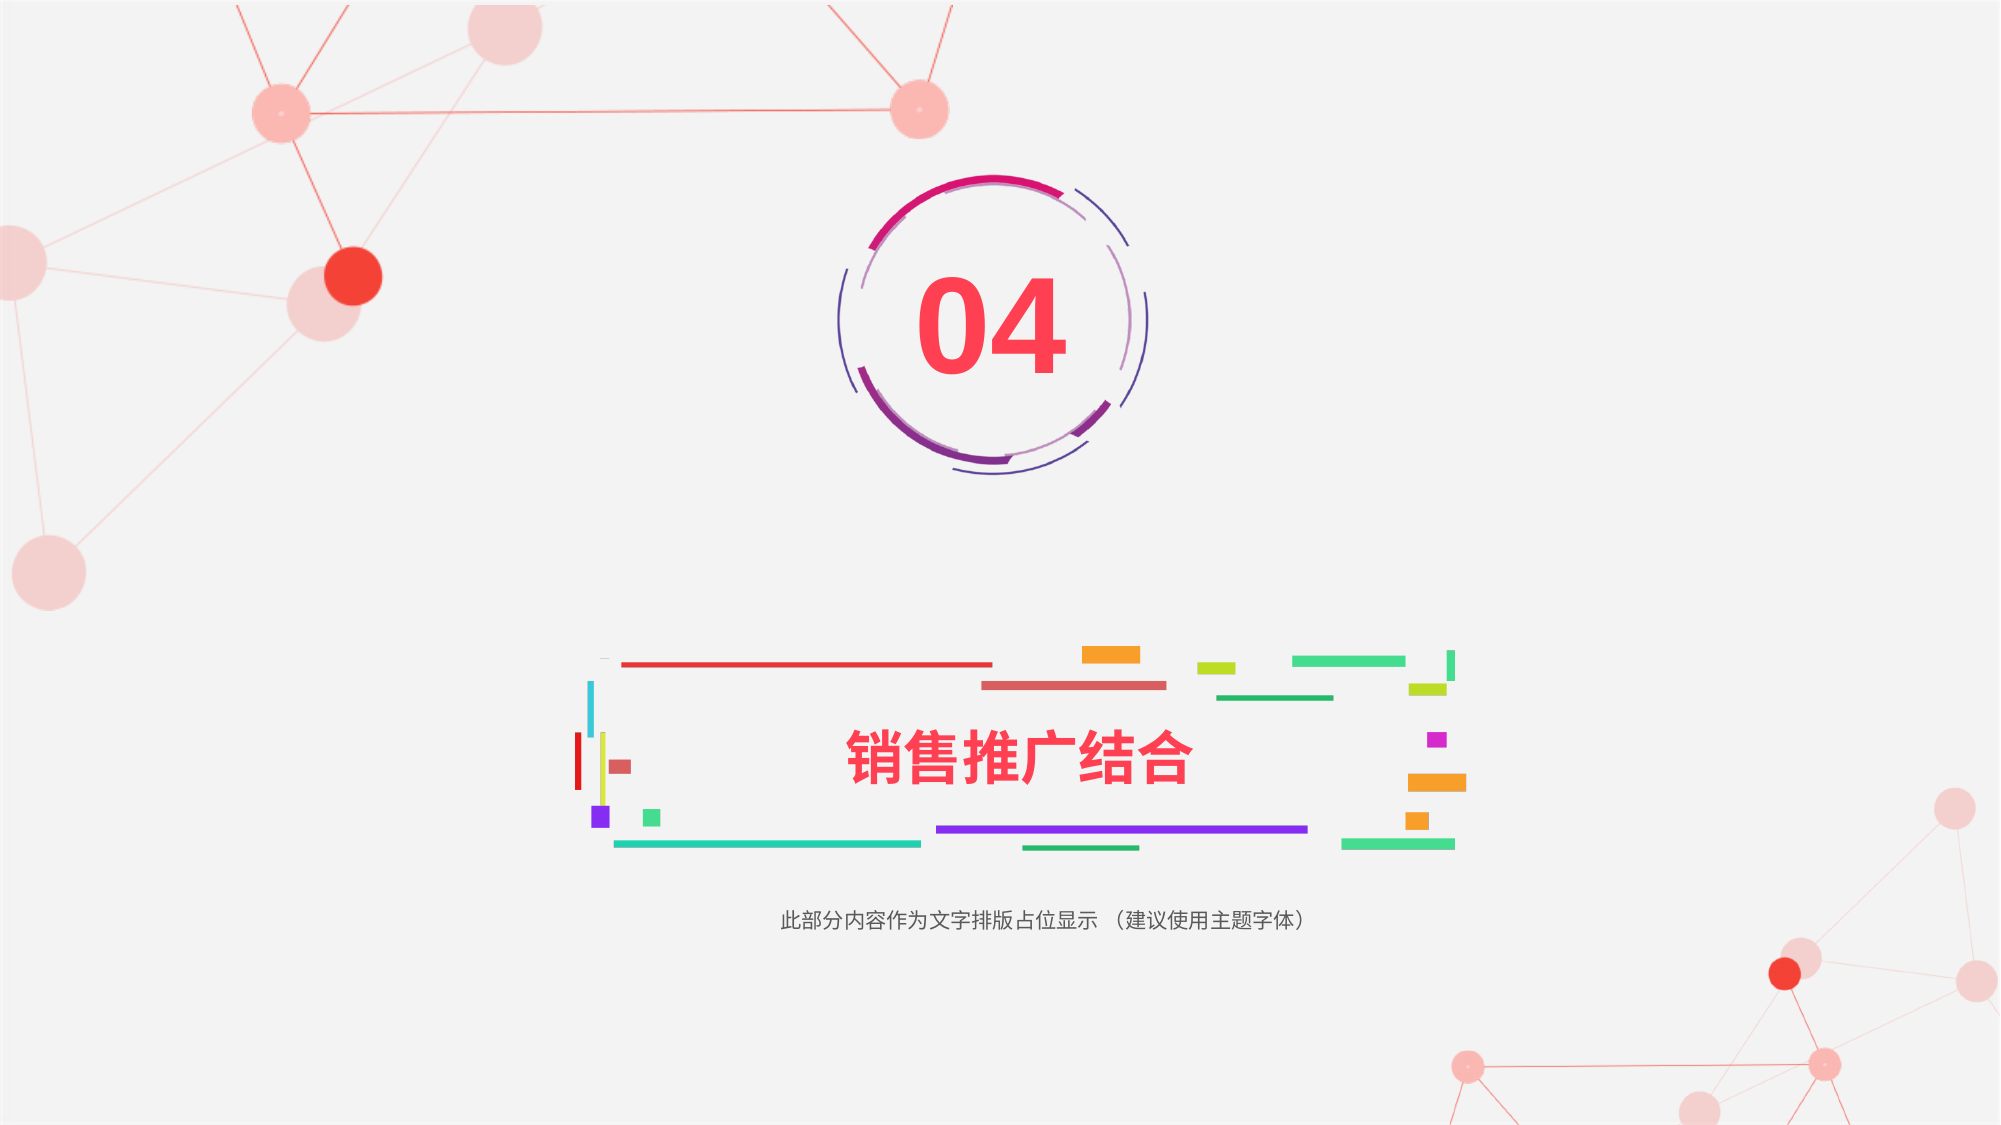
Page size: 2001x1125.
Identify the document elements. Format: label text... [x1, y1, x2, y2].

text_box 此部分内容作为文字排版占位显示 （建议使用主题字体） [693, 891, 1344, 944]
picture [0, 0, 2001, 1125]
